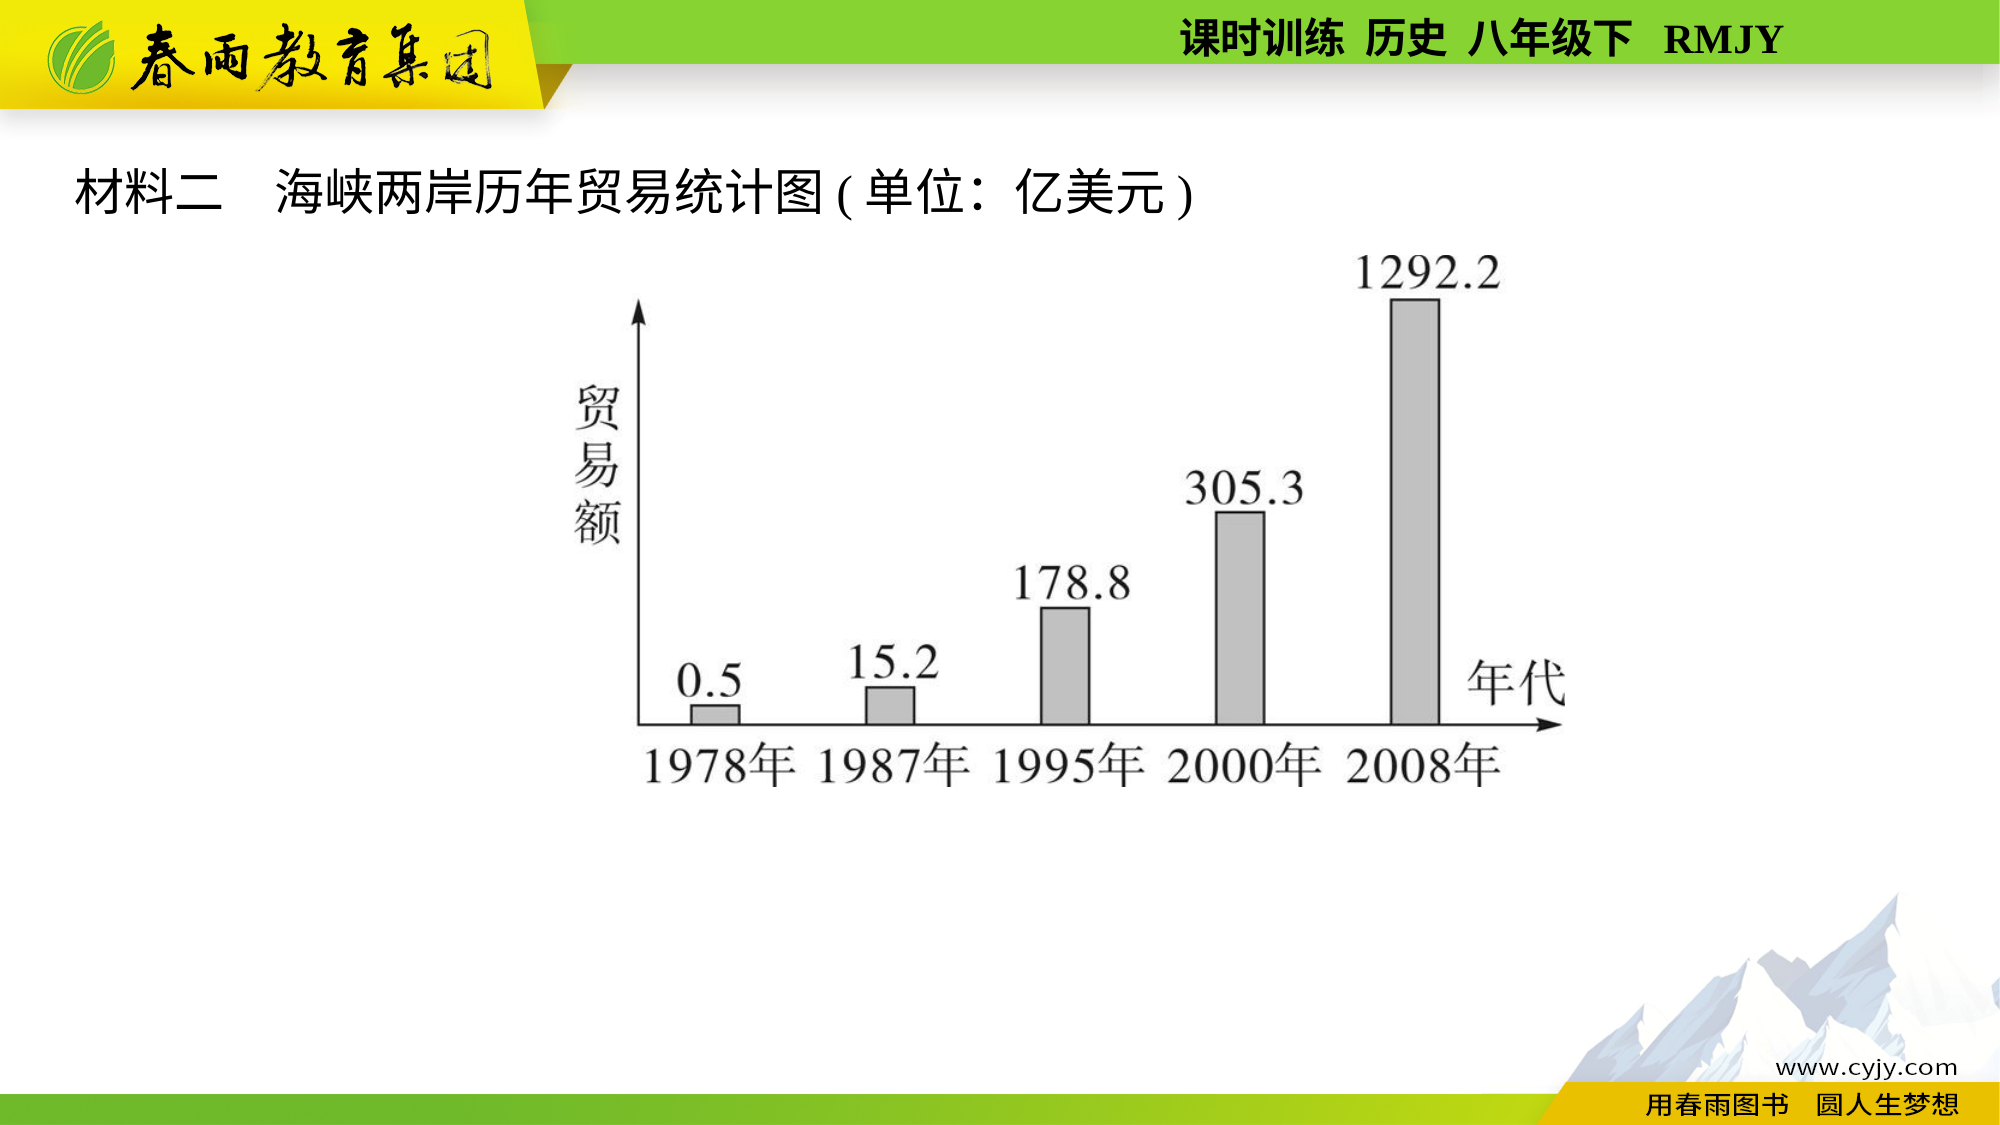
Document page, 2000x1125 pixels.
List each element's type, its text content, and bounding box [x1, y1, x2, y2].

picture [0, 0, 2000, 1125]
list 材料二 海峡两岸历年贸易统计图(单位：亿美元) [59, 122, 1944, 217]
